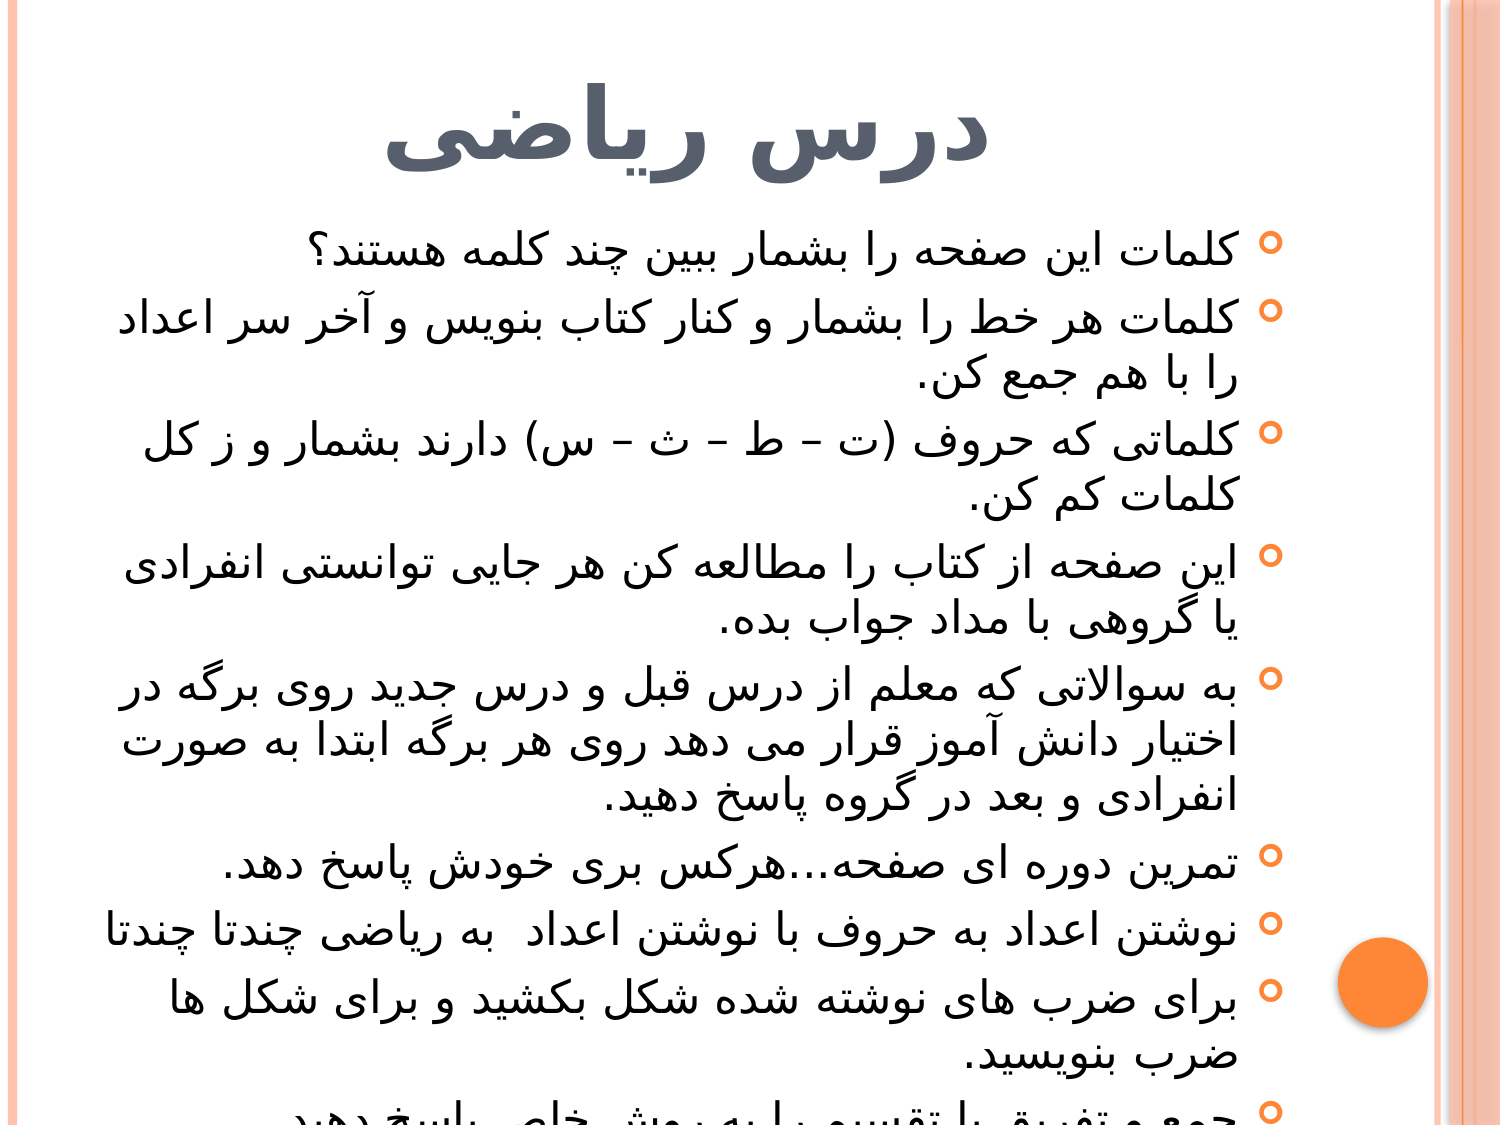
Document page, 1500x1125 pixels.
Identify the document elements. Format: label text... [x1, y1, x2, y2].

title درس ریاضی [75, 45, 1300, 188]
list کلمات این صفحه را بشمار ببین چند کلمه هستند؟ کلمات هر خط را بشمار و کنار کتاب بنویس و آخر سر اعداد را با هم جمع کن. کلماتی که حروف (ت – ط – ث – س) دارند بشمار و ز کل کلمات کم کن. این صفحه از کتاب را مطالعه کن هر جایی توانستی انفرادی یا گروهی با مداد جواب بده. به سوالاتی که معلم از درس قبل و درس جدید روی برگه در اختیار دانش آموز قرار می دهد روی هر برگه ابتدا به صورت انفرادی و بعد در گروه پاسخ دهید. تمرین دوره ای صفحه...هرکس بری خودش پاسخ دهد. نوشتن اعداد به حروف با نوشتن اعداد به ریاضی چندتا چندتا برای ضرب های نوشته شده شکل بکشید و برای شکل ها ضرب بنویسید. جمع و تفریق یا تقسیم را به روش خاص پاسخ دهید. برای شکل پای تخته جمع و تفریق – ضرب و تقسیم بنویس. [75, 212, 1300, 1088]
